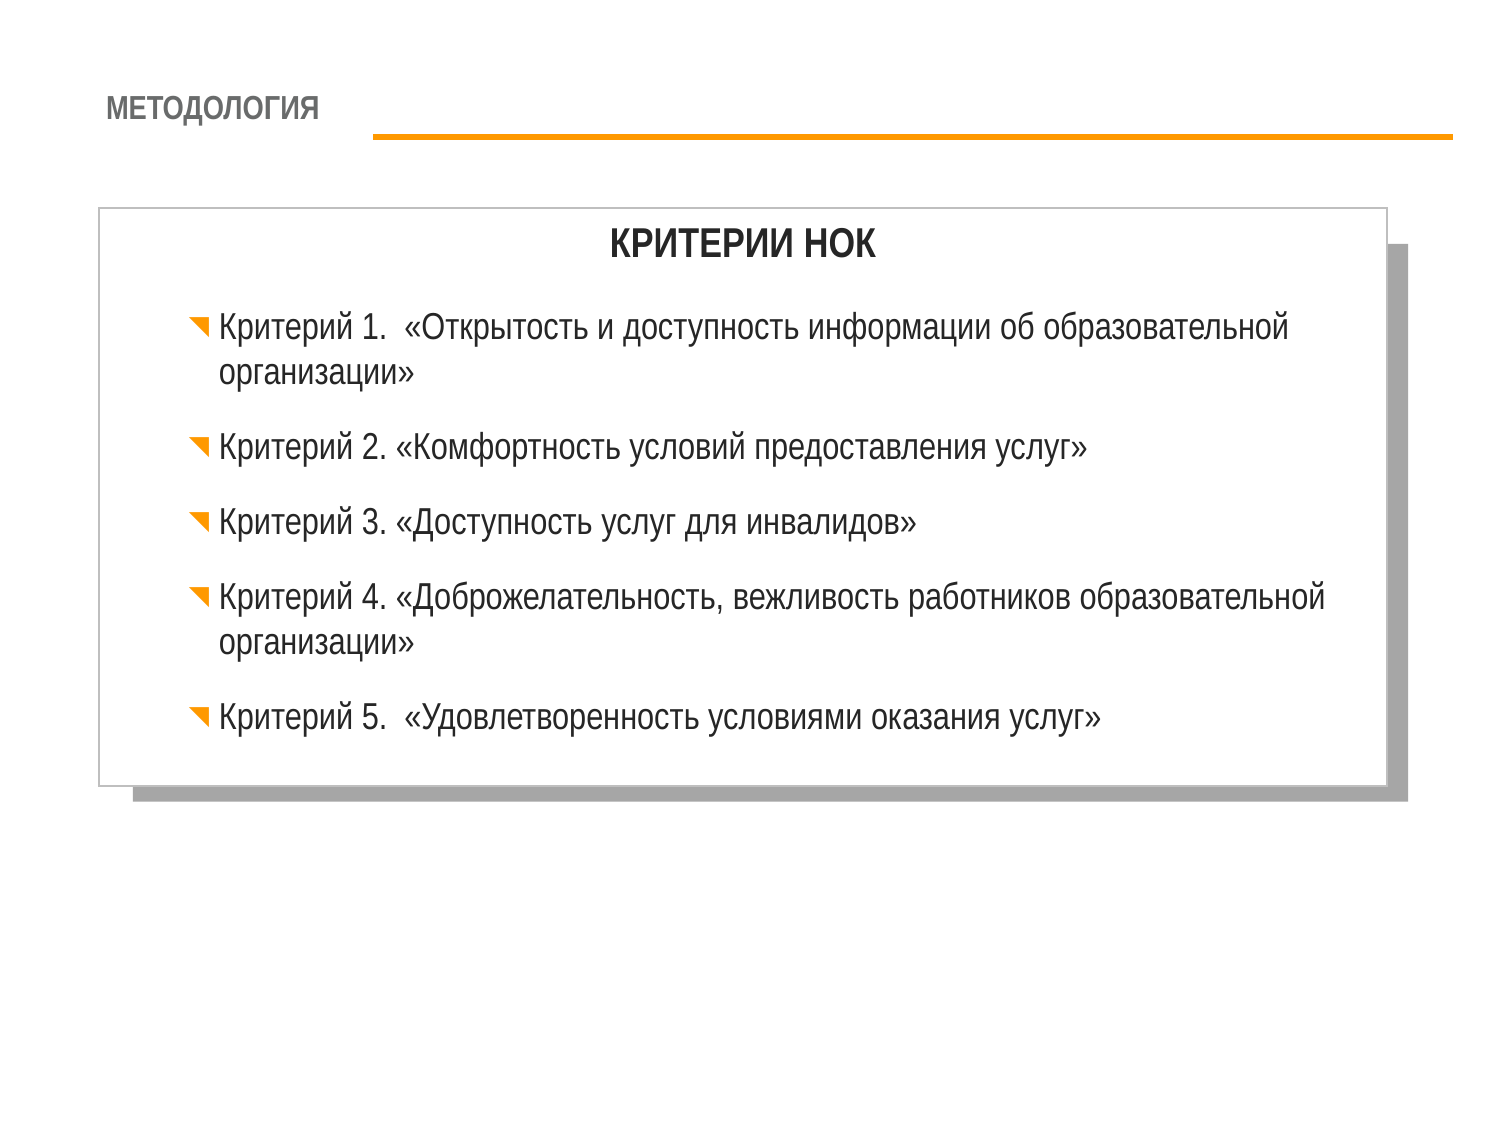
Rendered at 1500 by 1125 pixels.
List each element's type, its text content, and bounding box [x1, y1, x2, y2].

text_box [98, 207, 1409, 802]
title Методология [91, 63, 1441, 149]
